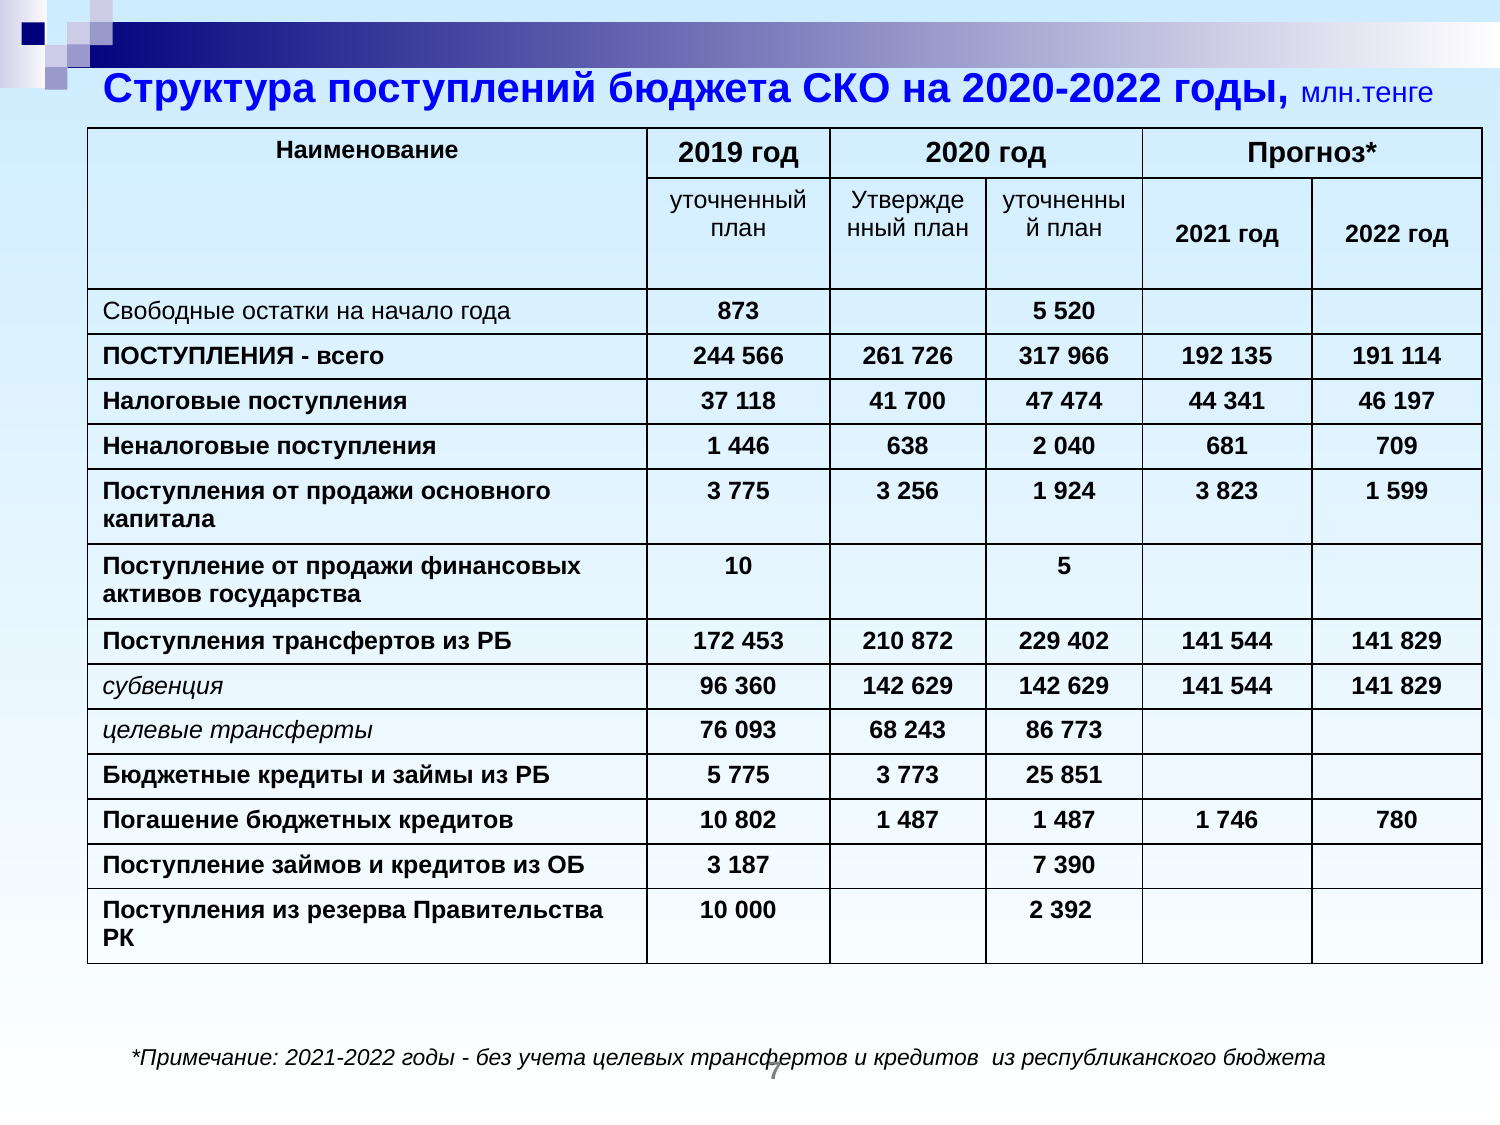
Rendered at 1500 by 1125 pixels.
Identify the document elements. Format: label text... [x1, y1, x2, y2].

table_cell 172 453 [648, 620, 829, 663]
table_cell 2 392 [987, 889, 1142, 963]
table_cell Бюджетные кредиты и займы из РБ [88, 755, 646, 798]
table_header 2019 год [648, 129, 829, 177]
table_cell 5 [987, 545, 1142, 618]
table_cell 5 775 [648, 755, 829, 798]
table_cell ПОСТУПЛЕНИЯ - всего [88, 335, 646, 378]
table_cell 68 243 [831, 710, 985, 753]
text_box 7 [624, 1051, 925, 1088]
table_cell [1313, 290, 1481, 333]
table_cell 780 [1313, 800, 1481, 843]
table_cell 3 775 [648, 470, 829, 543]
table_cell 873 [648, 290, 829, 333]
table_cell Поступления от продажи основного капитала [88, 470, 646, 543]
table_cell уточненный план [648, 179, 829, 288]
table_cell [1143, 889, 1311, 963]
table_cell 142 629 [987, 665, 1142, 708]
table_cell 1 746 [1143, 800, 1311, 843]
table_cell [1143, 755, 1311, 798]
table_cell 1 924 [987, 470, 1142, 543]
table_cell 261 726 [831, 335, 985, 378]
table_cell Поступление от продажи финансовых активов государства [88, 545, 646, 618]
table_cell 1 487 [831, 800, 985, 843]
table_cell [831, 889, 985, 963]
table_cell 3 773 [831, 755, 985, 798]
table_cell Погашение бюджетных кредитов [88, 800, 646, 843]
table_cell 2 040 [987, 425, 1142, 468]
table_cell 76 093 [648, 710, 829, 753]
table_cell Поступление займов и кредитов из ОБ [88, 845, 646, 888]
table_cell [831, 290, 985, 333]
table_cell [831, 545, 985, 618]
table_cell 2022 год [1313, 179, 1481, 288]
table_cell 229 402 [987, 620, 1142, 663]
table_cell 317 966 [987, 335, 1142, 378]
table_cell 46 197 [1313, 380, 1481, 423]
table_cell 192 135 [1143, 335, 1311, 378]
table_cell 5 520 [987, 290, 1142, 333]
table_cell 1 487 [987, 800, 1142, 843]
table_cell [1143, 545, 1311, 618]
table_cell 3 823 [1143, 470, 1311, 543]
table_header Прогноз* [1143, 129, 1481, 177]
table_cell [1313, 710, 1481, 753]
table_cell [1313, 755, 1481, 798]
table_cell Налоговые поступления [88, 380, 646, 423]
table_cell 96 360 [648, 665, 829, 708]
table_cell 638 [831, 425, 985, 468]
table_header 2020 год [831, 129, 1142, 177]
table_cell 1 599 [1313, 470, 1481, 543]
table_cell Поступления трансфертов из РБ [88, 620, 646, 663]
table_cell 141 829 [1313, 665, 1481, 708]
table_cell 681 [1143, 425, 1311, 468]
table_cell 141 544 [1143, 665, 1311, 708]
text_box *Примечание: 2021-2022 годы - без учета целевых трансфертов и кредитов из республиканского бюджета [131, 1042, 1383, 1070]
table_cell 1 446 [648, 425, 829, 468]
table_cell 47 474 [987, 380, 1142, 423]
table_cell 244 566 [648, 335, 829, 378]
table_cell [1143, 845, 1311, 888]
table_cell 10 [648, 545, 829, 618]
table_cell [1313, 845, 1481, 888]
table_cell 709 [1313, 425, 1481, 468]
table_cell 141 544 [1143, 620, 1311, 663]
table_cell 3 187 [648, 845, 829, 888]
table_cell 10 802 [648, 800, 829, 843]
table_cell Неналоговые поступления [88, 425, 646, 468]
table_cell Свободные остатки на начало года [88, 290, 646, 333]
table_cell 25 851 [987, 755, 1142, 798]
table_cell Поступления из резерва Правительства РК [88, 889, 646, 963]
table_cell 3 256 [831, 470, 985, 543]
table_cell 2021 год [1143, 179, 1311, 288]
table_cell 210 872 [831, 620, 985, 663]
table_cell 142 629 [831, 665, 985, 708]
table_cell 7 390 [987, 845, 1142, 888]
table_cell 141 829 [1313, 620, 1481, 663]
table_cell субвенция [88, 665, 646, 708]
table_header Наименование [88, 129, 646, 288]
table_cell 44 341 [1143, 380, 1311, 423]
table_cell 41 700 [831, 380, 985, 423]
table_cell 10 000 [648, 889, 829, 963]
title Структура поступлений бюджета СКО на 2020-2022 годы, млн.тенге [87, 37, 1450, 125]
table_cell [1143, 290, 1311, 333]
table_cell 86 773 [987, 710, 1142, 753]
table_cell 37 118 [648, 380, 829, 423]
table_cell [1313, 889, 1481, 963]
table_cell [831, 845, 985, 888]
table_cell Утвержденный план [831, 179, 985, 288]
table_cell [1313, 545, 1481, 618]
table_cell целевые трансферты [88, 710, 646, 753]
table_cell 191 114 [1313, 335, 1481, 378]
table_cell уточненный план [987, 179, 1142, 288]
table_cell [1143, 710, 1311, 753]
